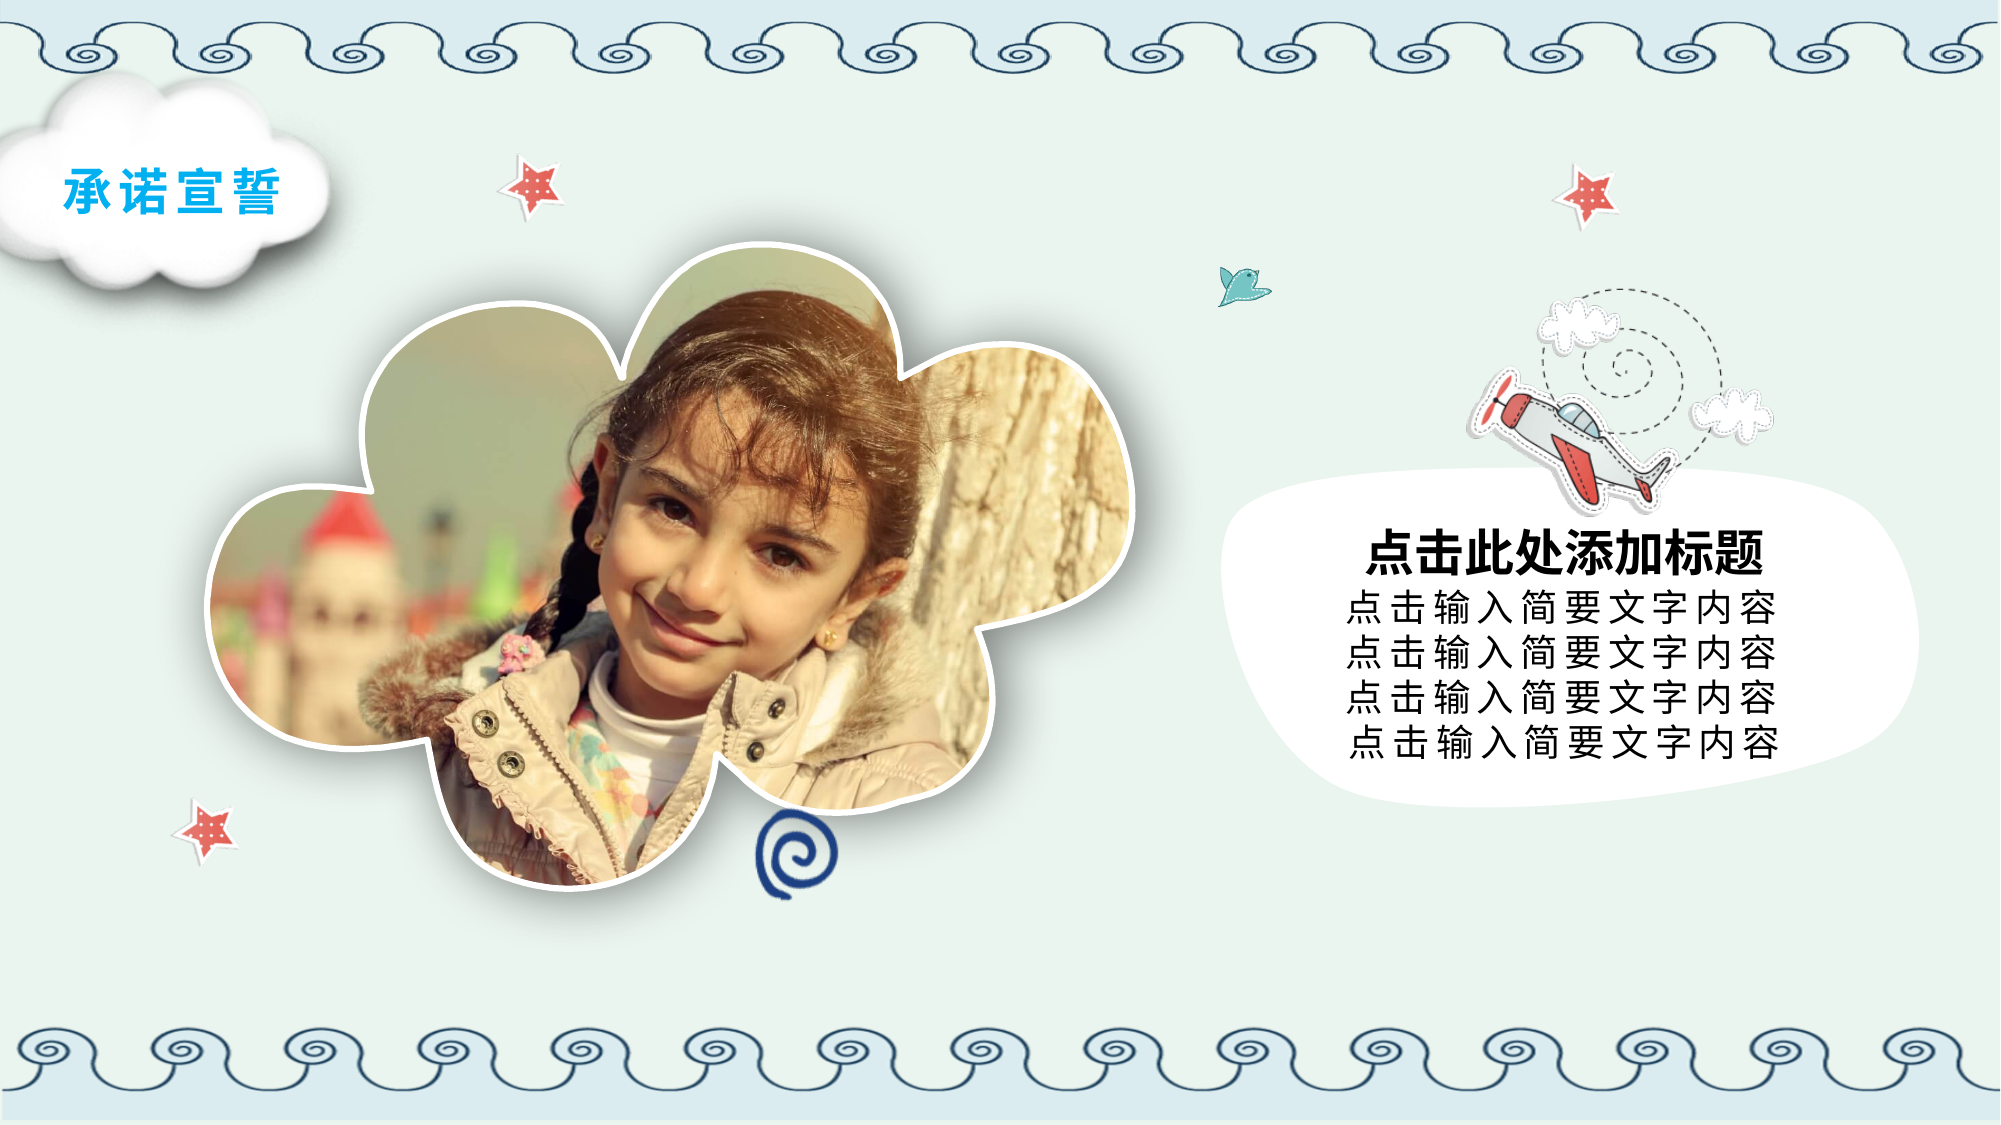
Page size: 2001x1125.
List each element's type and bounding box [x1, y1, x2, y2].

picture [1429, 271, 1794, 553]
picture [3, 1006, 2001, 1120]
picture [0, 0, 2000, 939]
picture [1167, 213, 1352, 355]
picture [1545, 145, 1678, 254]
text_box [1221, 466, 1919, 808]
